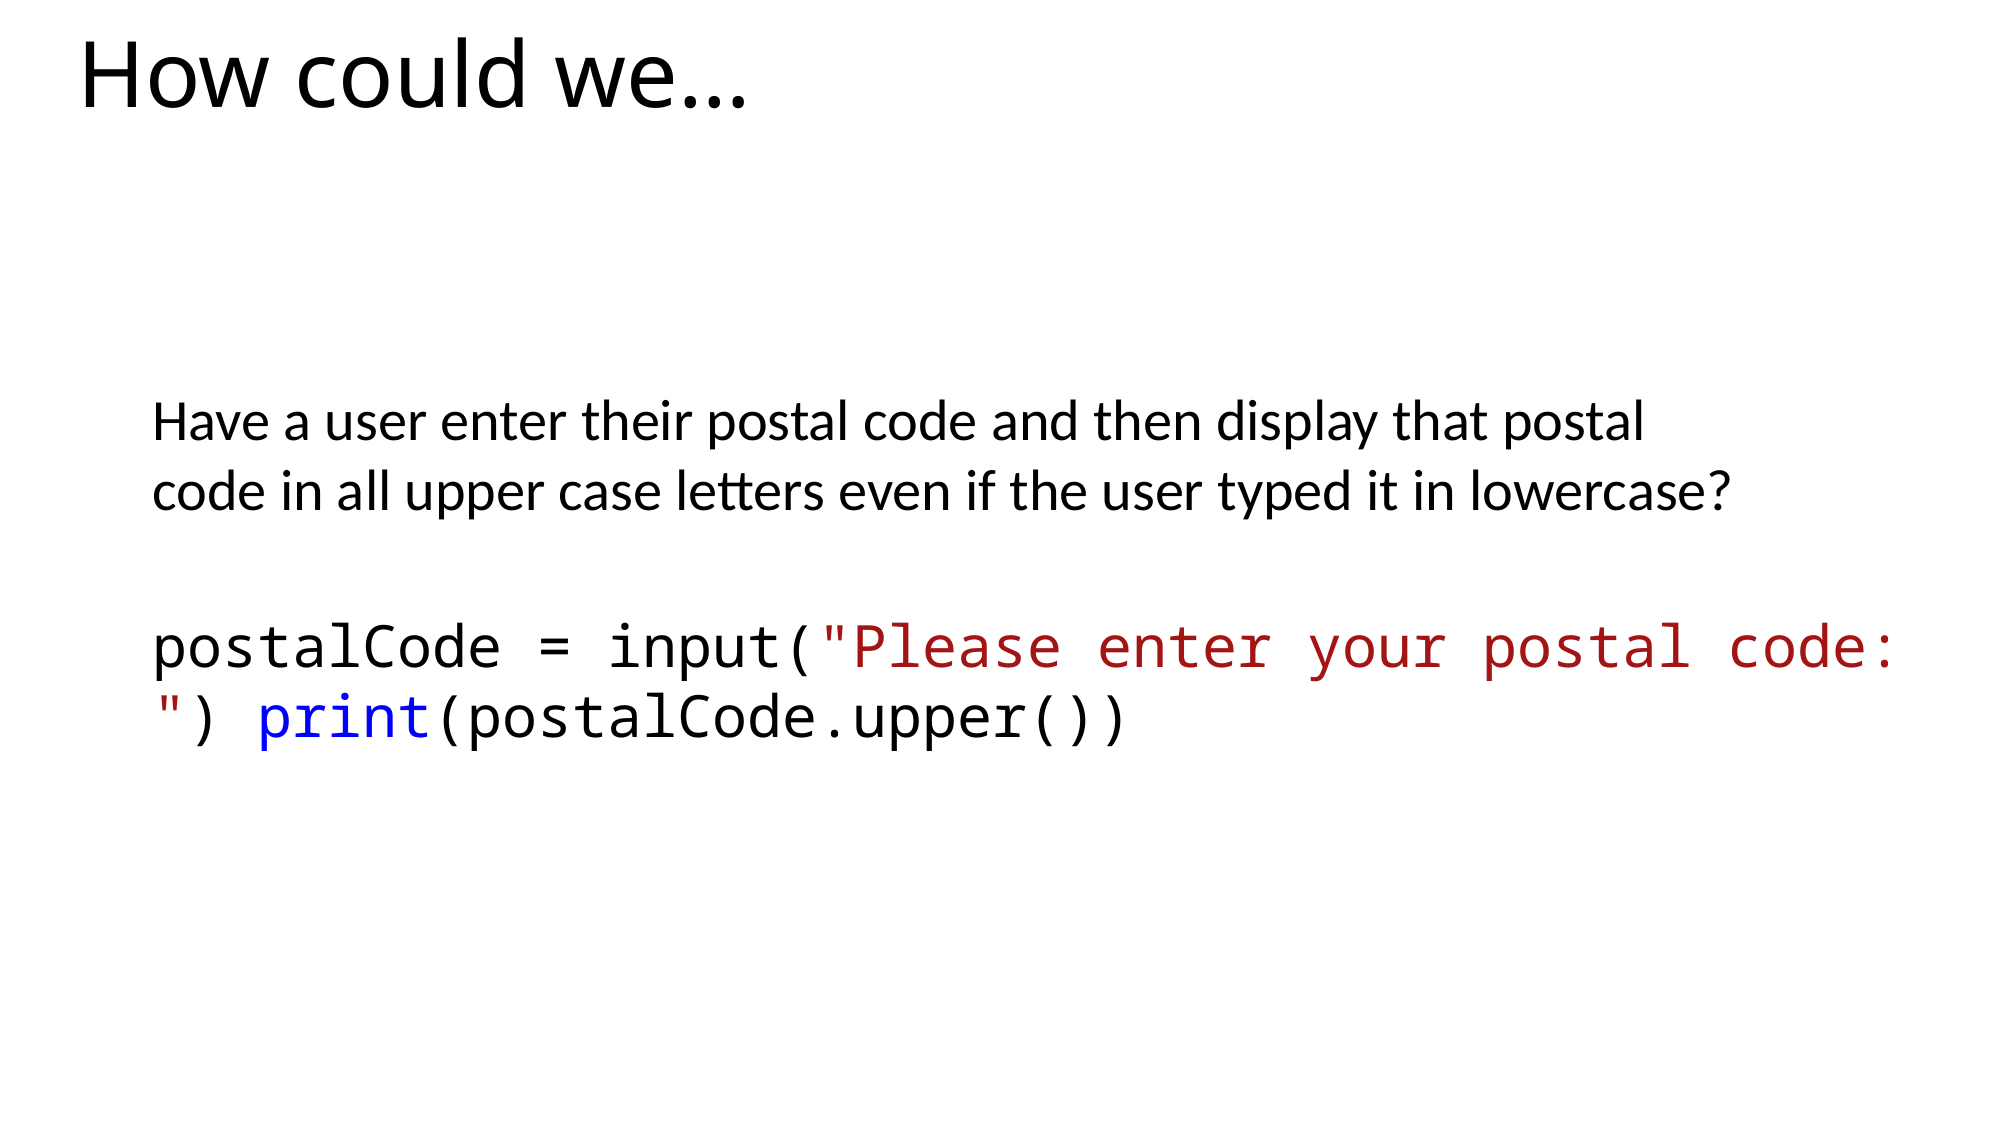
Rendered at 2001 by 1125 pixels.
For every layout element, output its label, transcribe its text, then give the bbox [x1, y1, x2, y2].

title How could we… [62, 29, 1953, 205]
text_box postalCode = input("Please enter your postal code: ") print(postalCode.upper()) [137, 601, 1957, 757]
text_box Have a user enter their postal code and then display that postal code in all upper case letters even if the user typed it in lowercase? [137, 374, 1771, 600]
